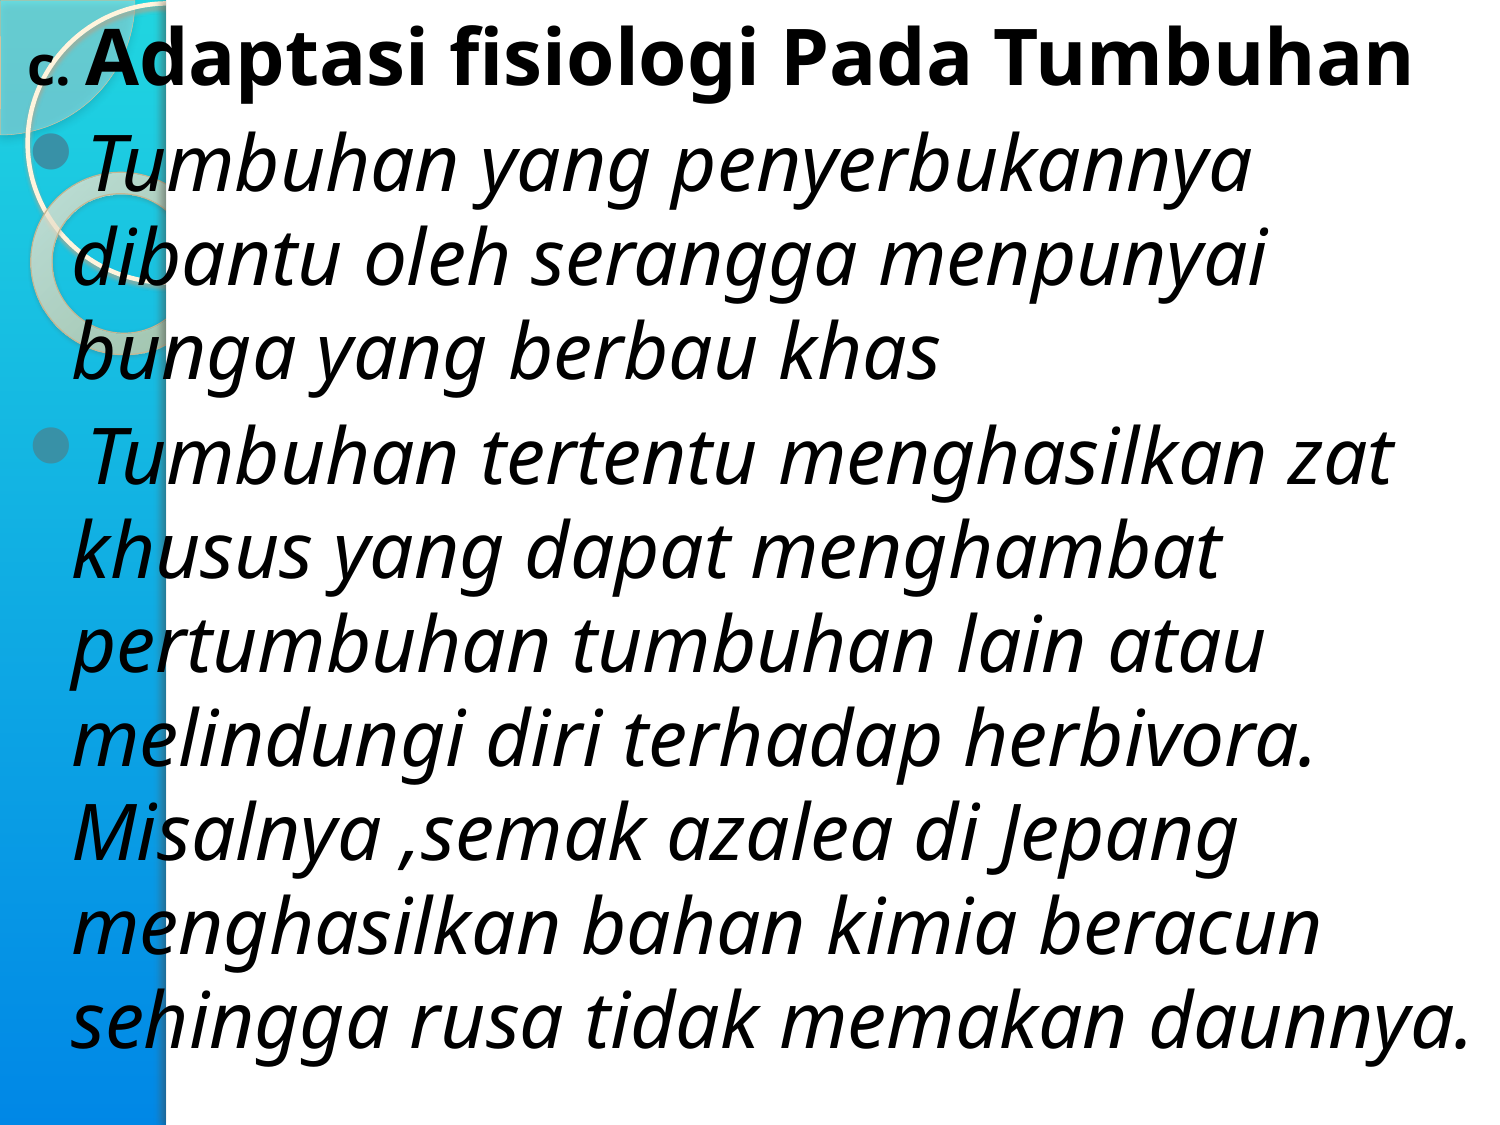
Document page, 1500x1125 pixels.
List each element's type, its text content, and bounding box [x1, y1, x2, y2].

list c. Adaptasi fisiologi Pada Tumbuhan Tumbuhan yang penyerbukannya dibantu oleh serangga menpunyai bunga yang berbau khas Tumbuhan tertentu menghasilkan zat khusus yang dapat menghambat pertumbuhan tumbuhan lain atau melindungi diri terhadap herbivora. Misalnya ,semak azalea di Jepang menghasilkan bahan kimia beracun sehingga rusa tidak memakan daunnya. [0, 0, 1500, 1125]
